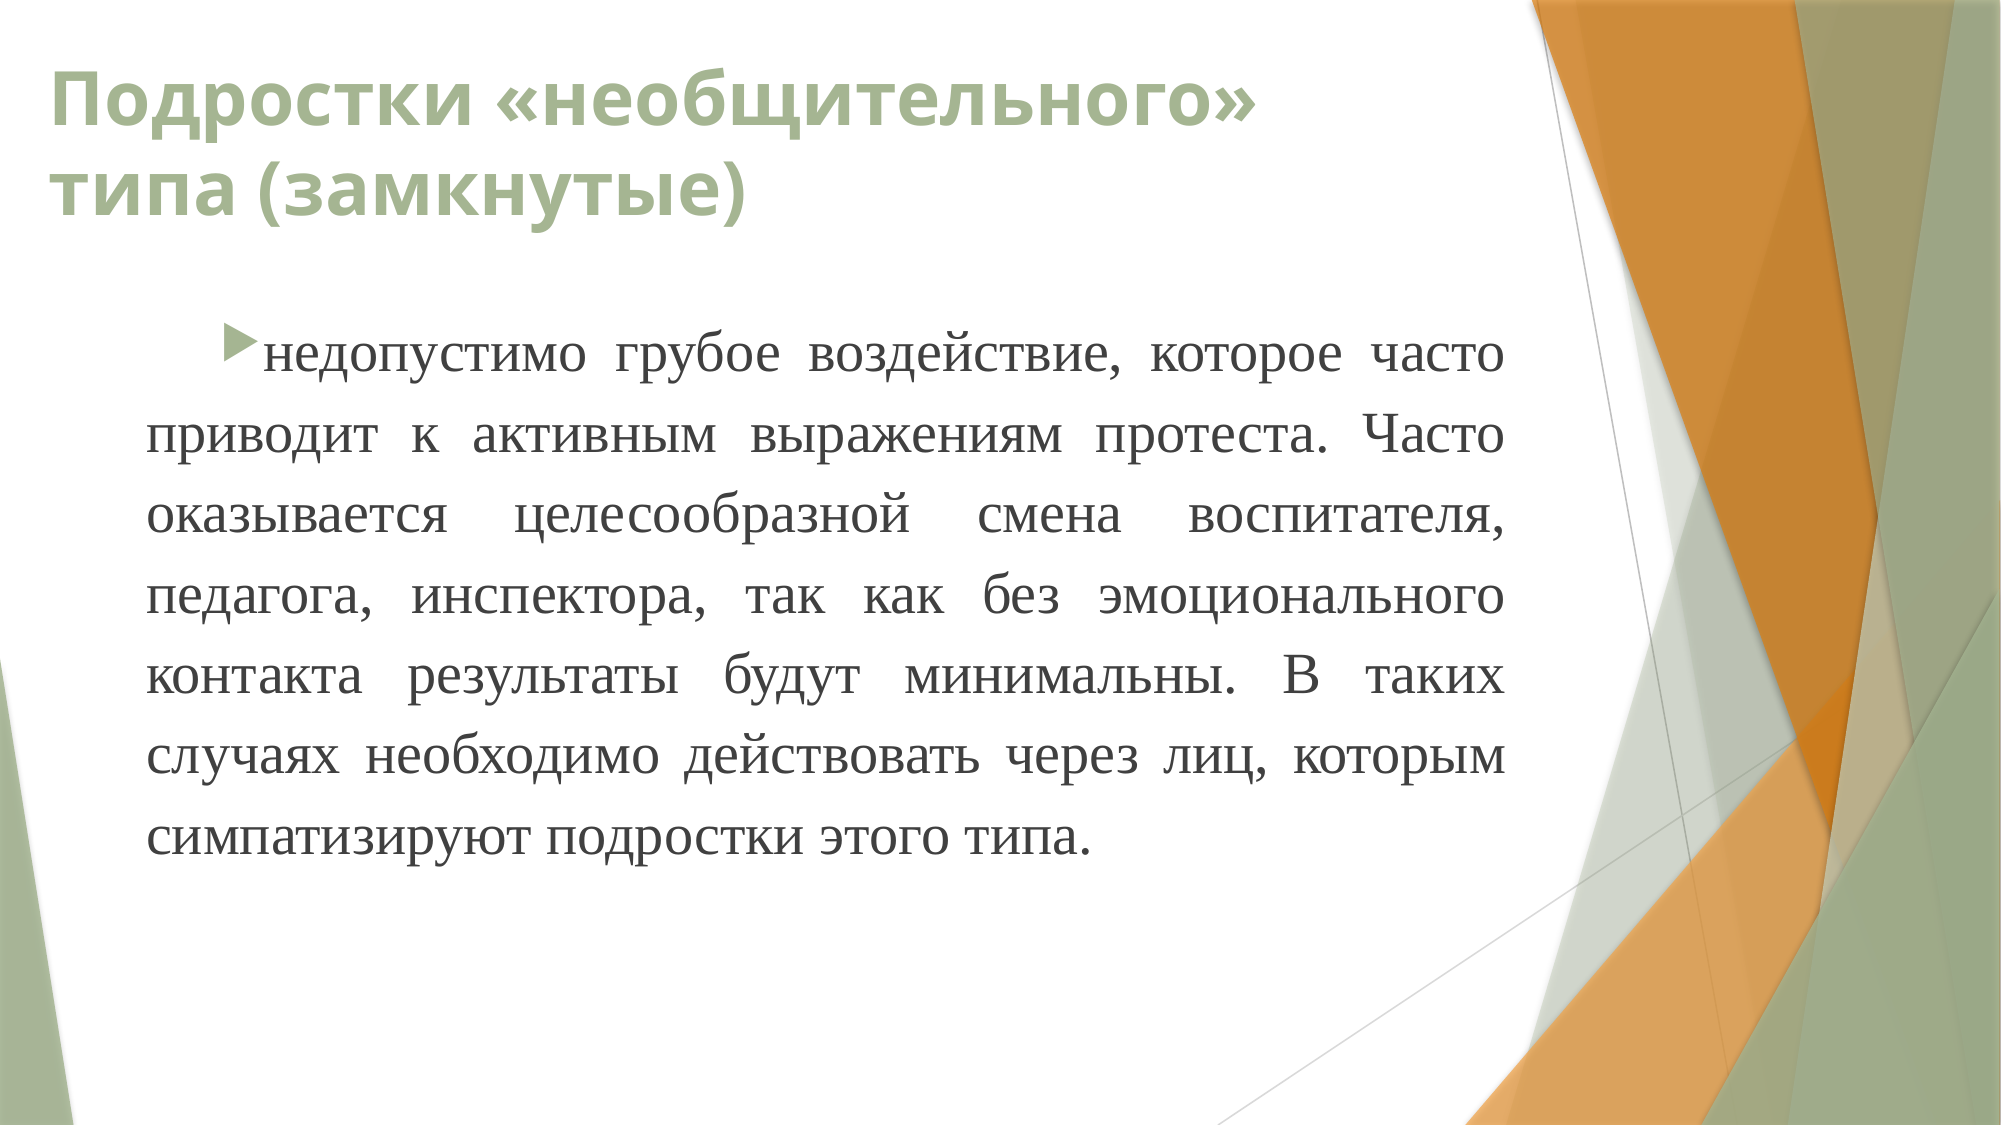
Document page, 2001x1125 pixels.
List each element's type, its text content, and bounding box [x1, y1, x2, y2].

list недопустимо грубое воздействие, которое часто приводит к активным выражениям протеста. Часто оказывается целесообразной смена воспитателя, педагога, инспектора, так как без эмоционального контакта результаты будут минимальны. В таких случаях необходимо действовать через лиц, которым симпатизируют подростки этого типа. [75, 295, 1522, 992]
title Подростки «необщительного» типа (замкнутые) [33, 43, 1445, 260]
